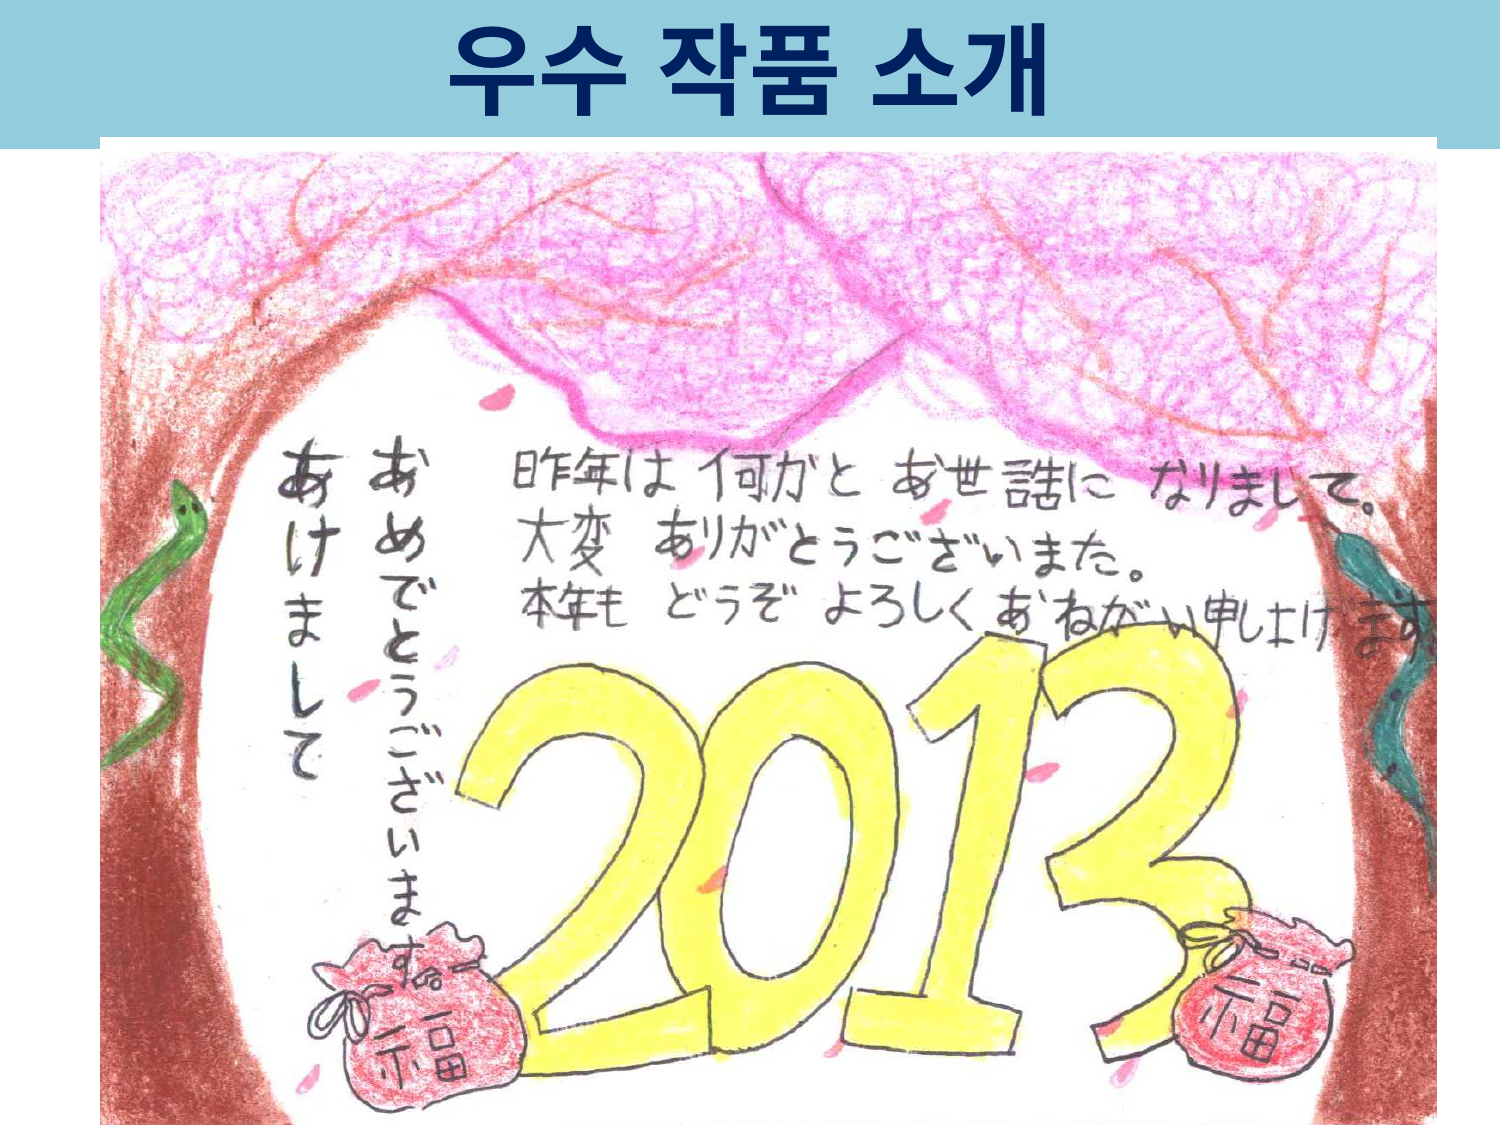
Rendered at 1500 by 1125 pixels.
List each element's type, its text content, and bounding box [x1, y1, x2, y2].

subtitle 우수 작품 소개 [0, 0, 1500, 149]
picture [100, 136, 1438, 1125]
